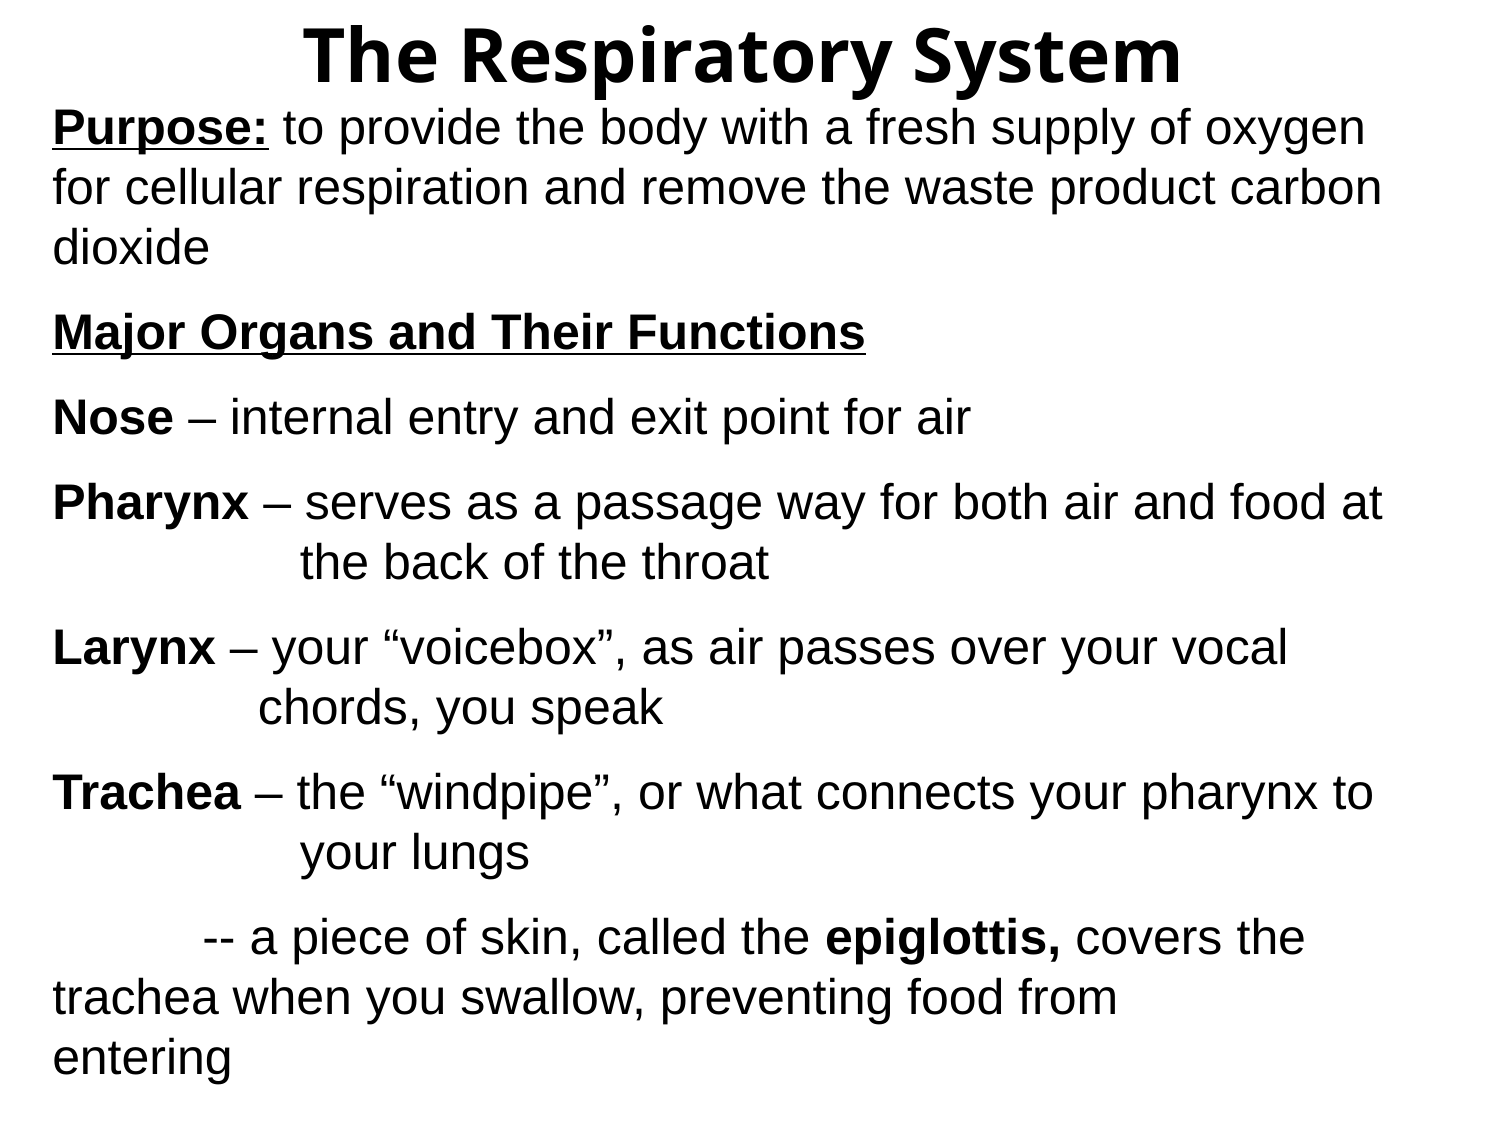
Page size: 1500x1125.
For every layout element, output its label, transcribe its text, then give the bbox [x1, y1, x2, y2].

text_box The Respiratory System [37, 0, 1450, 105]
text_box Purpose: to provide the body with a fresh supply of oxygen for cellular respiration and remove the waste product carbon dioxide Major Organs and Their Functions Nose – internal entry and exit point for air Pharynx – serves as a passage way for both air and food at the back of the throat Larynx – your “voicebox”, as air passes over your vocal chords, you speak Trachea – the “windpipe”, or what connects your pharynx to your lungs -- a piece of skin, called the epiglottis, covers the trachea when you swallow, preventing food from entering [37, 87, 1425, 1093]
